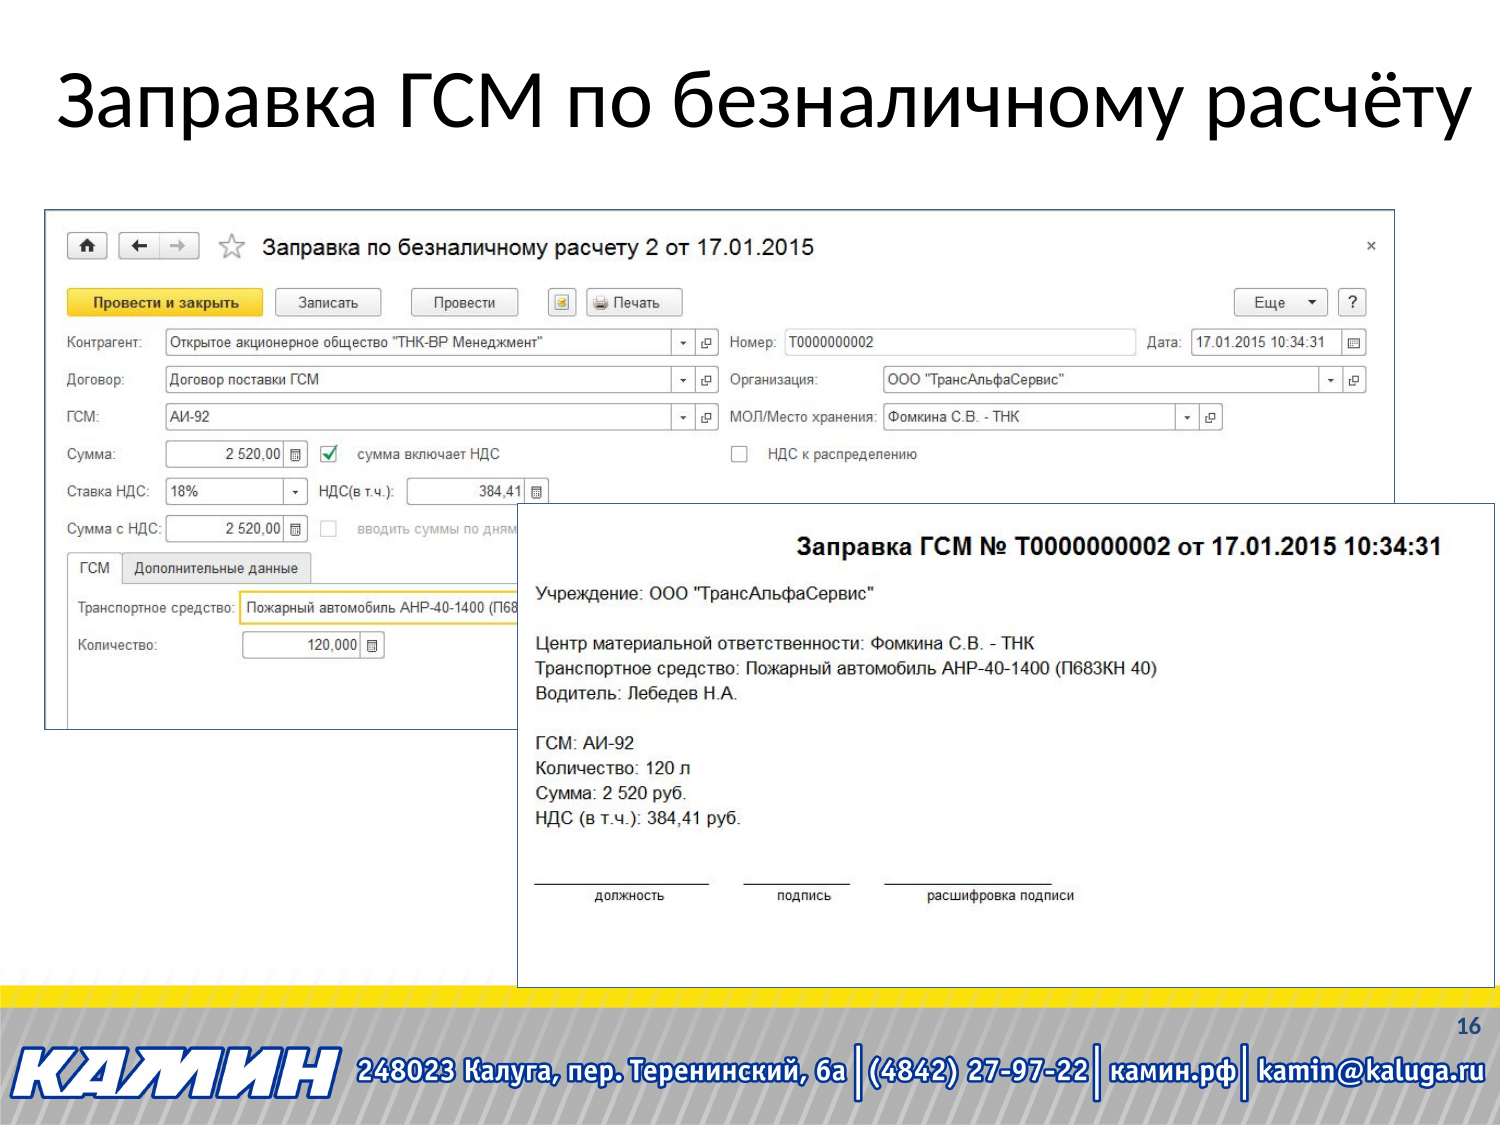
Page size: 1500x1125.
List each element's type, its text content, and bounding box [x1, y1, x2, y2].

title Заправка ГСМ по безналичному расчёту [41, 0, 1500, 188]
picture [0, 0, 1500, 1125]
slide_number 16 [1146, 994, 1497, 1055]
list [44, 209, 1395, 731]
